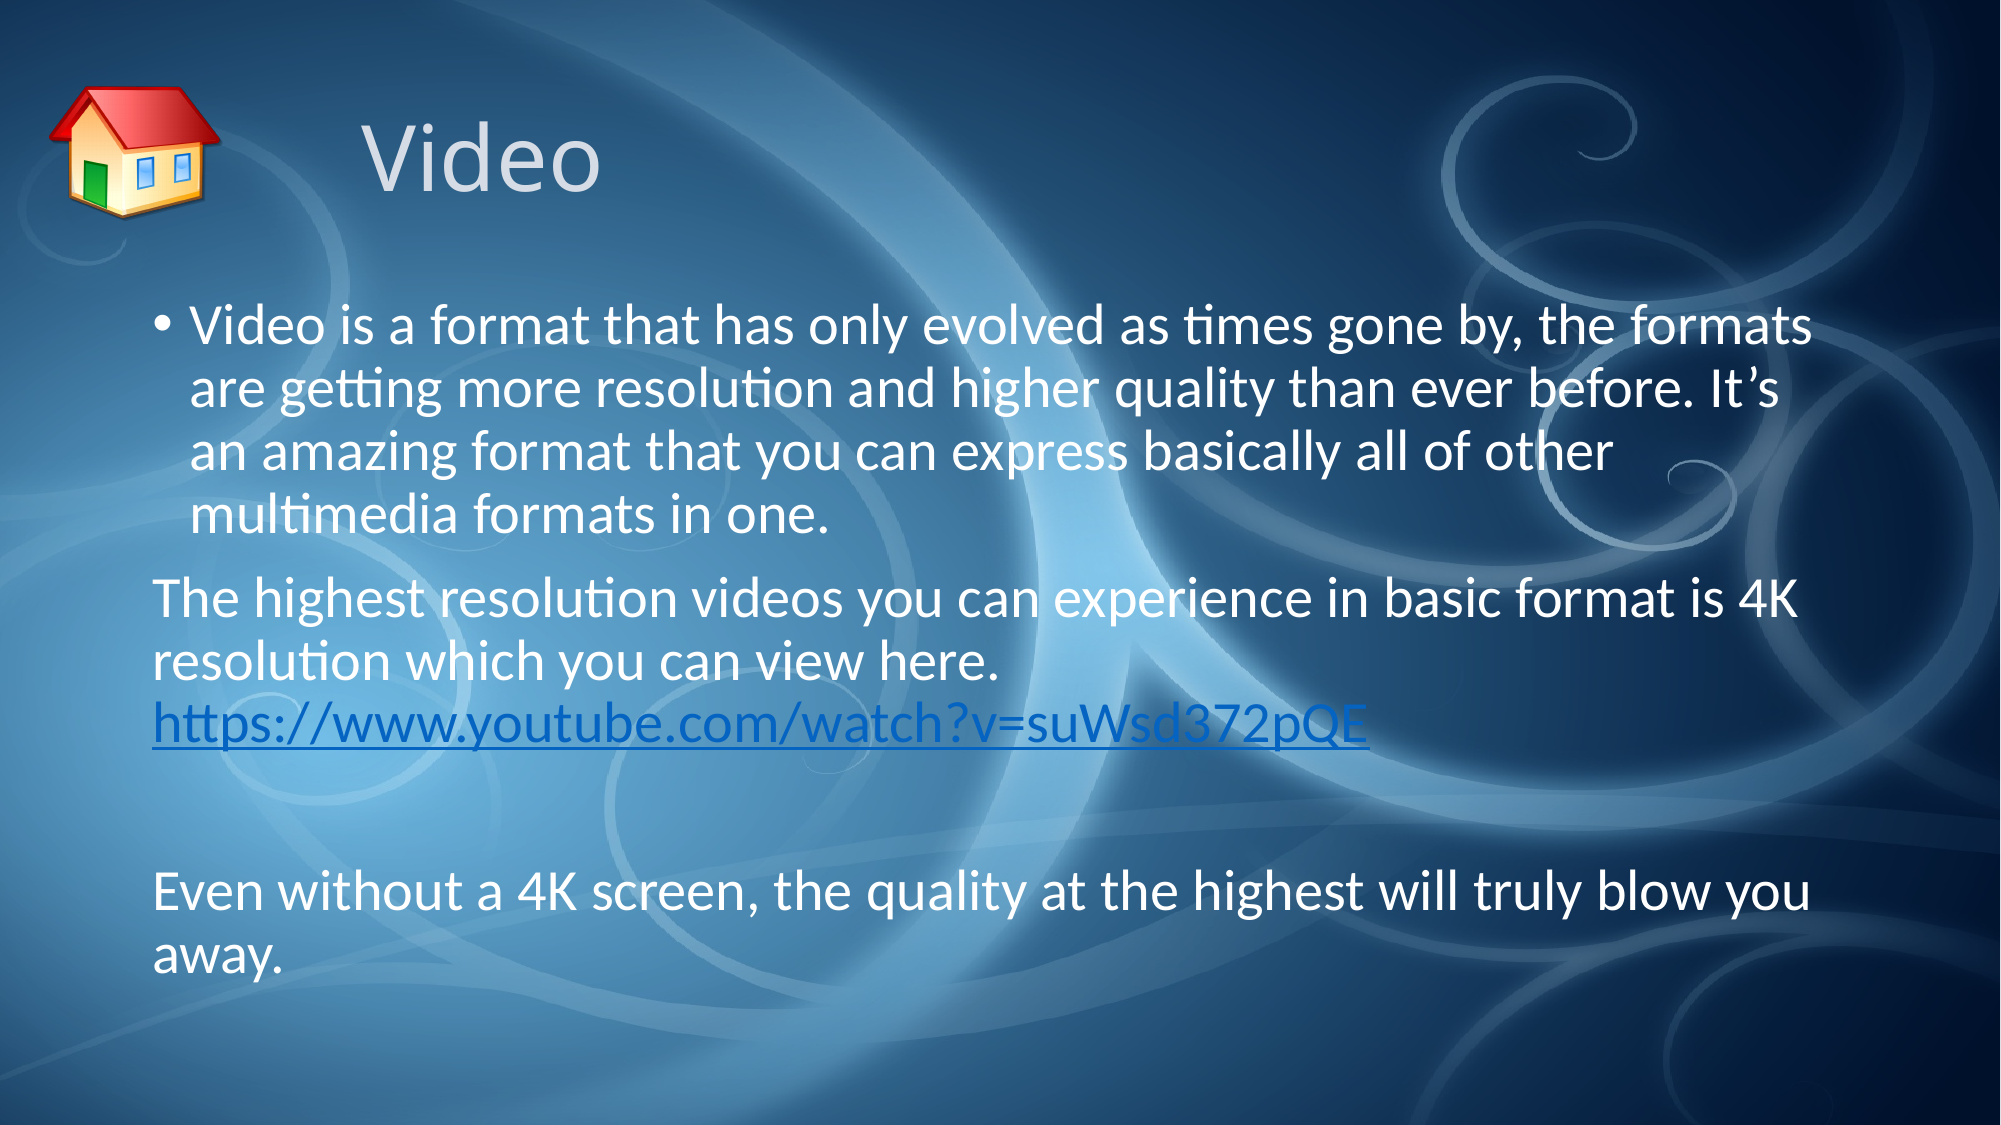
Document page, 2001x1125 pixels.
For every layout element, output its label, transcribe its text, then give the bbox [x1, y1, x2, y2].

picture [0, 0, 2001, 1125]
list Video is a format that has only evolved as times gone by, the formats are getting more resolution and higher quality than ever before. It’s an amazing format that you can express basically all of other multimedia formats in one. The highest resolution videos you can experience in basic format is 4K resolution which you can view here. https://www.youtube.com/watch?v=suWsd372pQE Even without a 4K screen, the quality at the highest will truly blow you away. [137, 286, 1863, 1001]
title Video [346, 52, 2000, 271]
